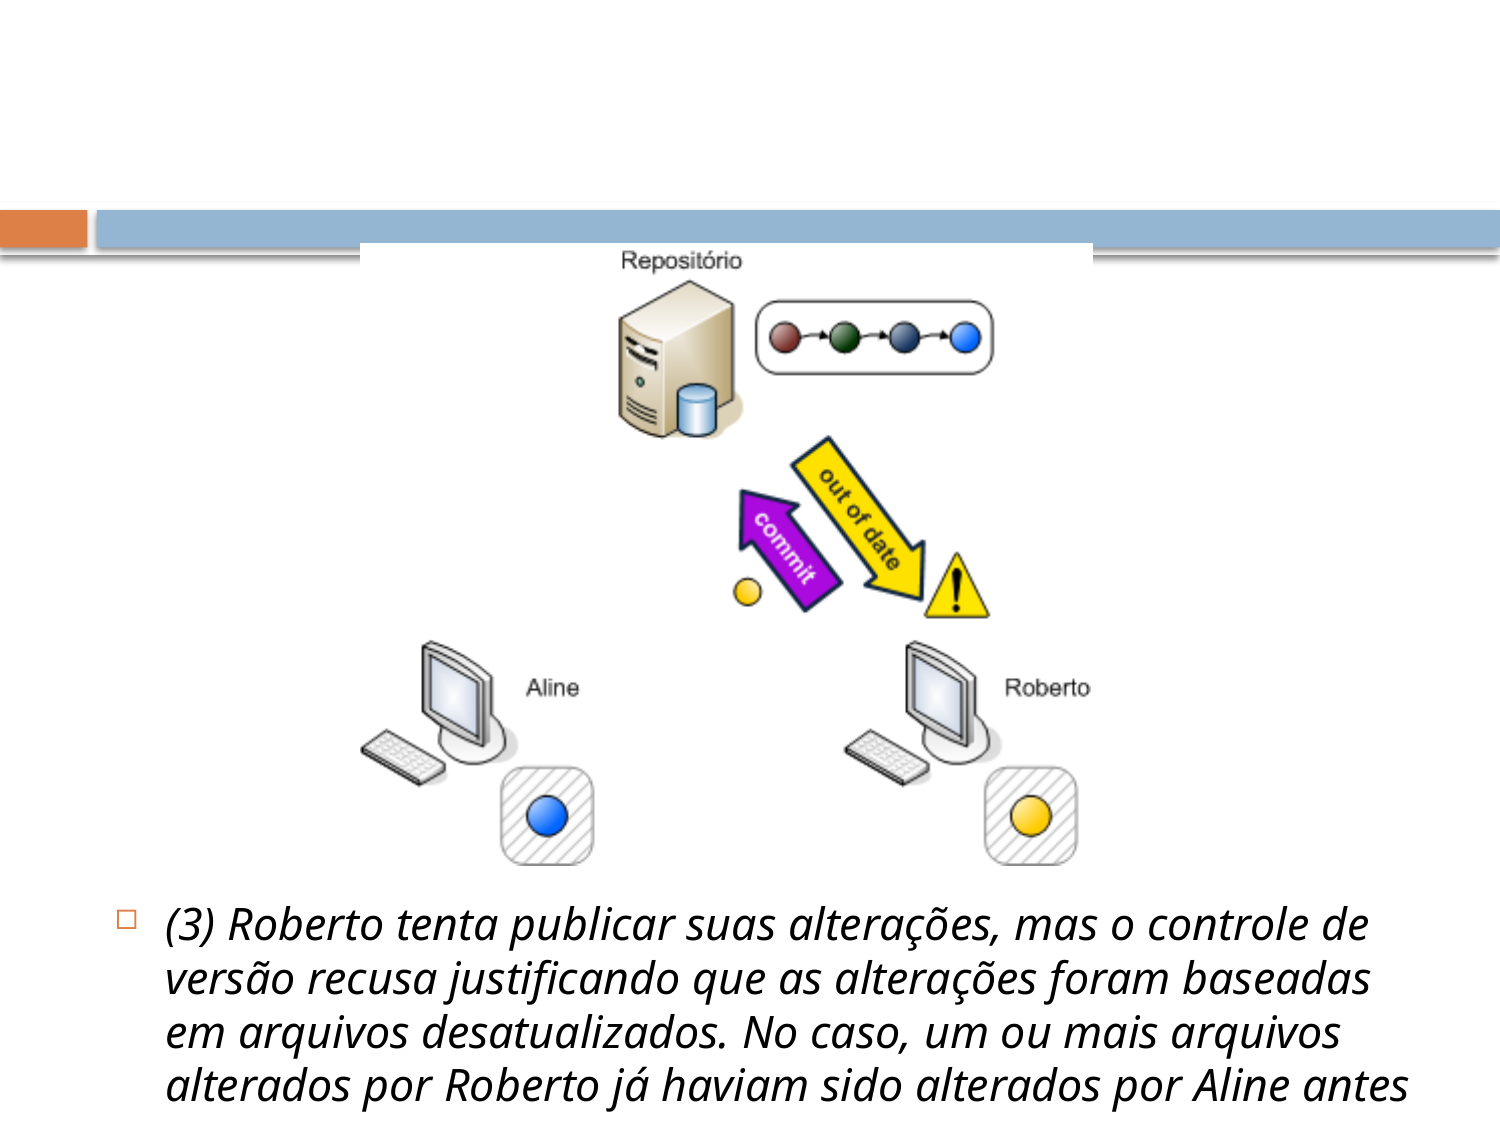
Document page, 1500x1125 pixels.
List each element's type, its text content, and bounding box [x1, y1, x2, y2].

picture [359, 243, 1093, 866]
list (3) Roberto tenta publicar suas alterações, mas o controle de versão recusa justificando que as alterações foram baseadas em arquivos desatualizados. No caso, um ou mais arquivos alterados por Roberto já haviam sido alterados por Aline antes [100, 888, 1438, 1125]
